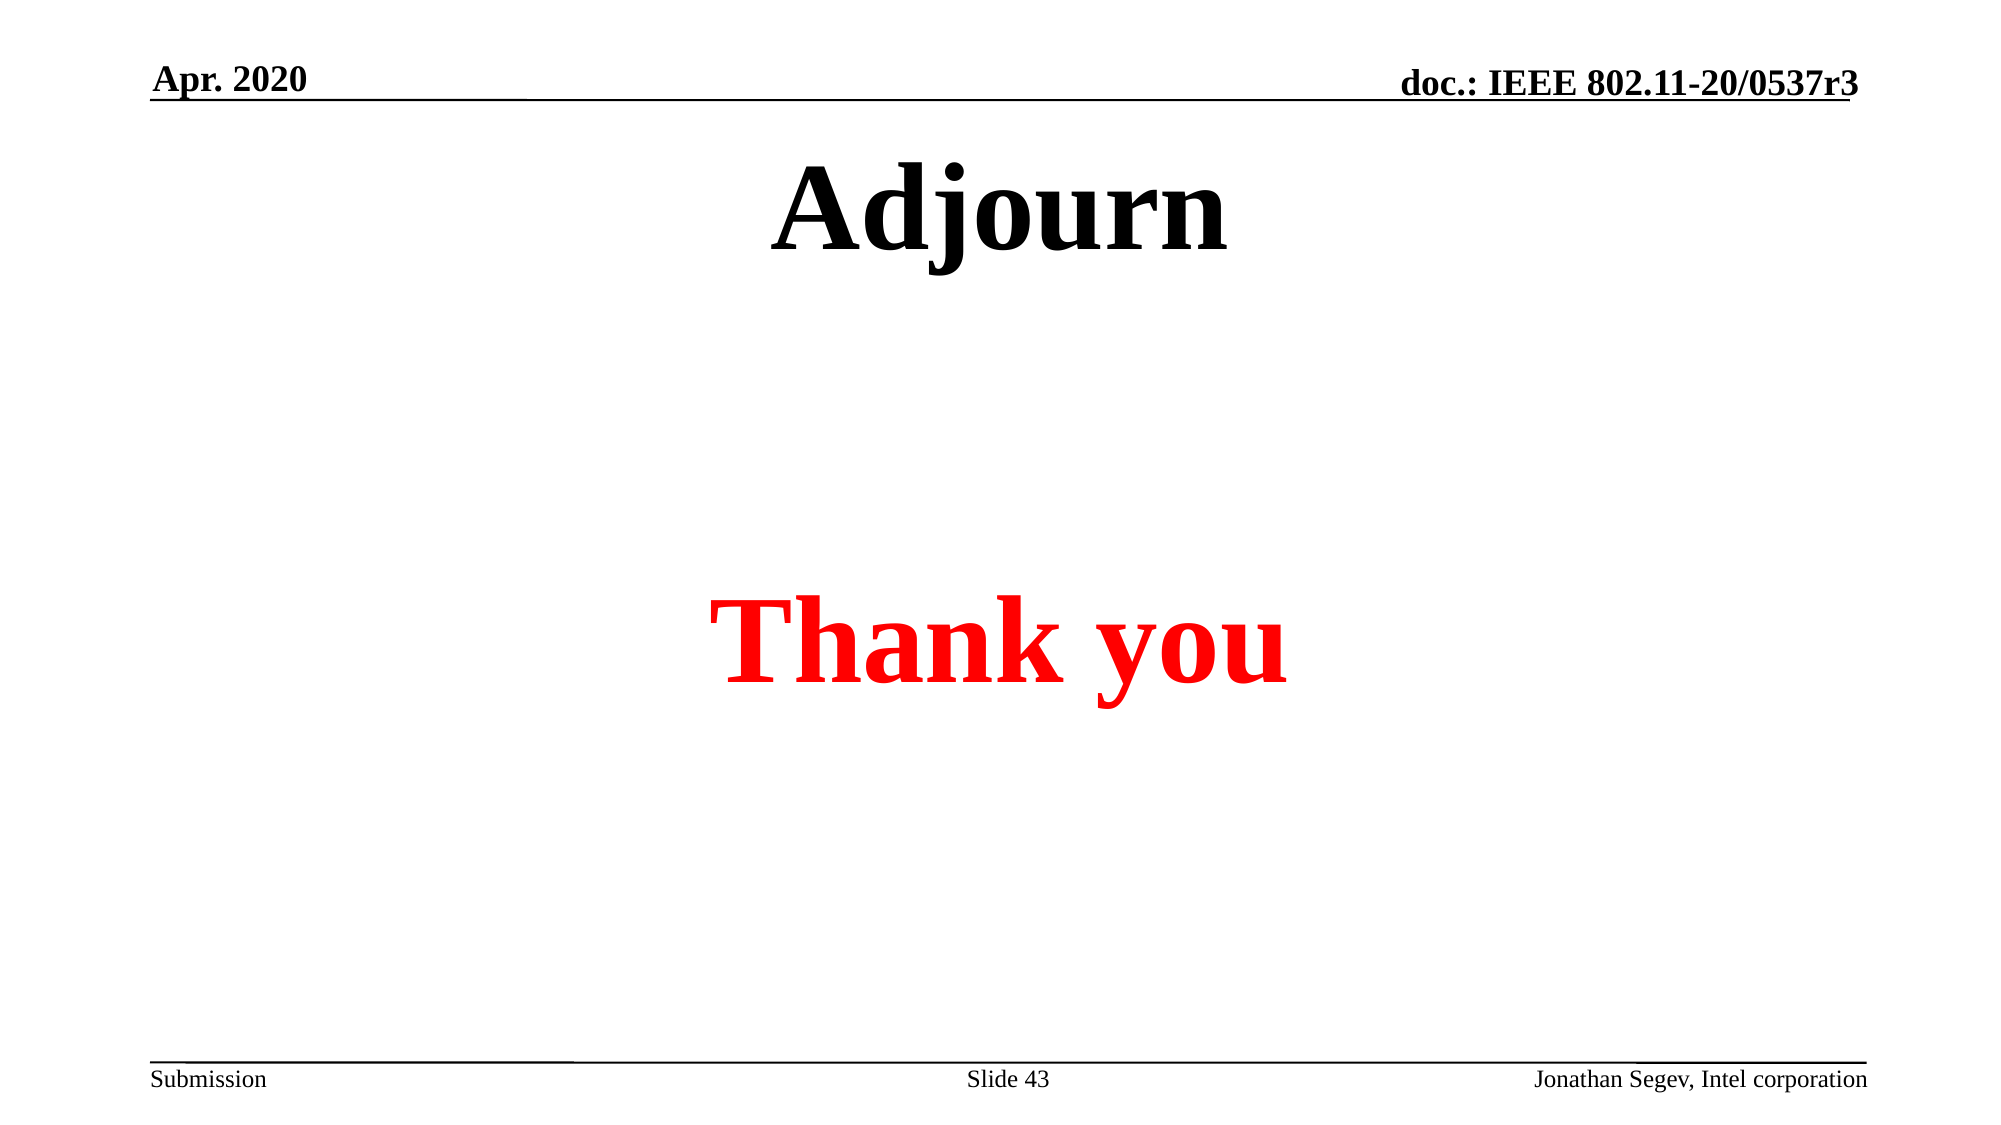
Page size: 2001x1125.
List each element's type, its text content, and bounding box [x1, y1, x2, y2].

footer Jonathan Segev, Intel corporation [1171, 1061, 1869, 1093]
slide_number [152, 54, 563, 100]
slide_number Slide 43 [950, 1061, 1067, 1123]
list Thank you [149, 324, 1850, 1000]
title Adjourn [149, 112, 1850, 288]
